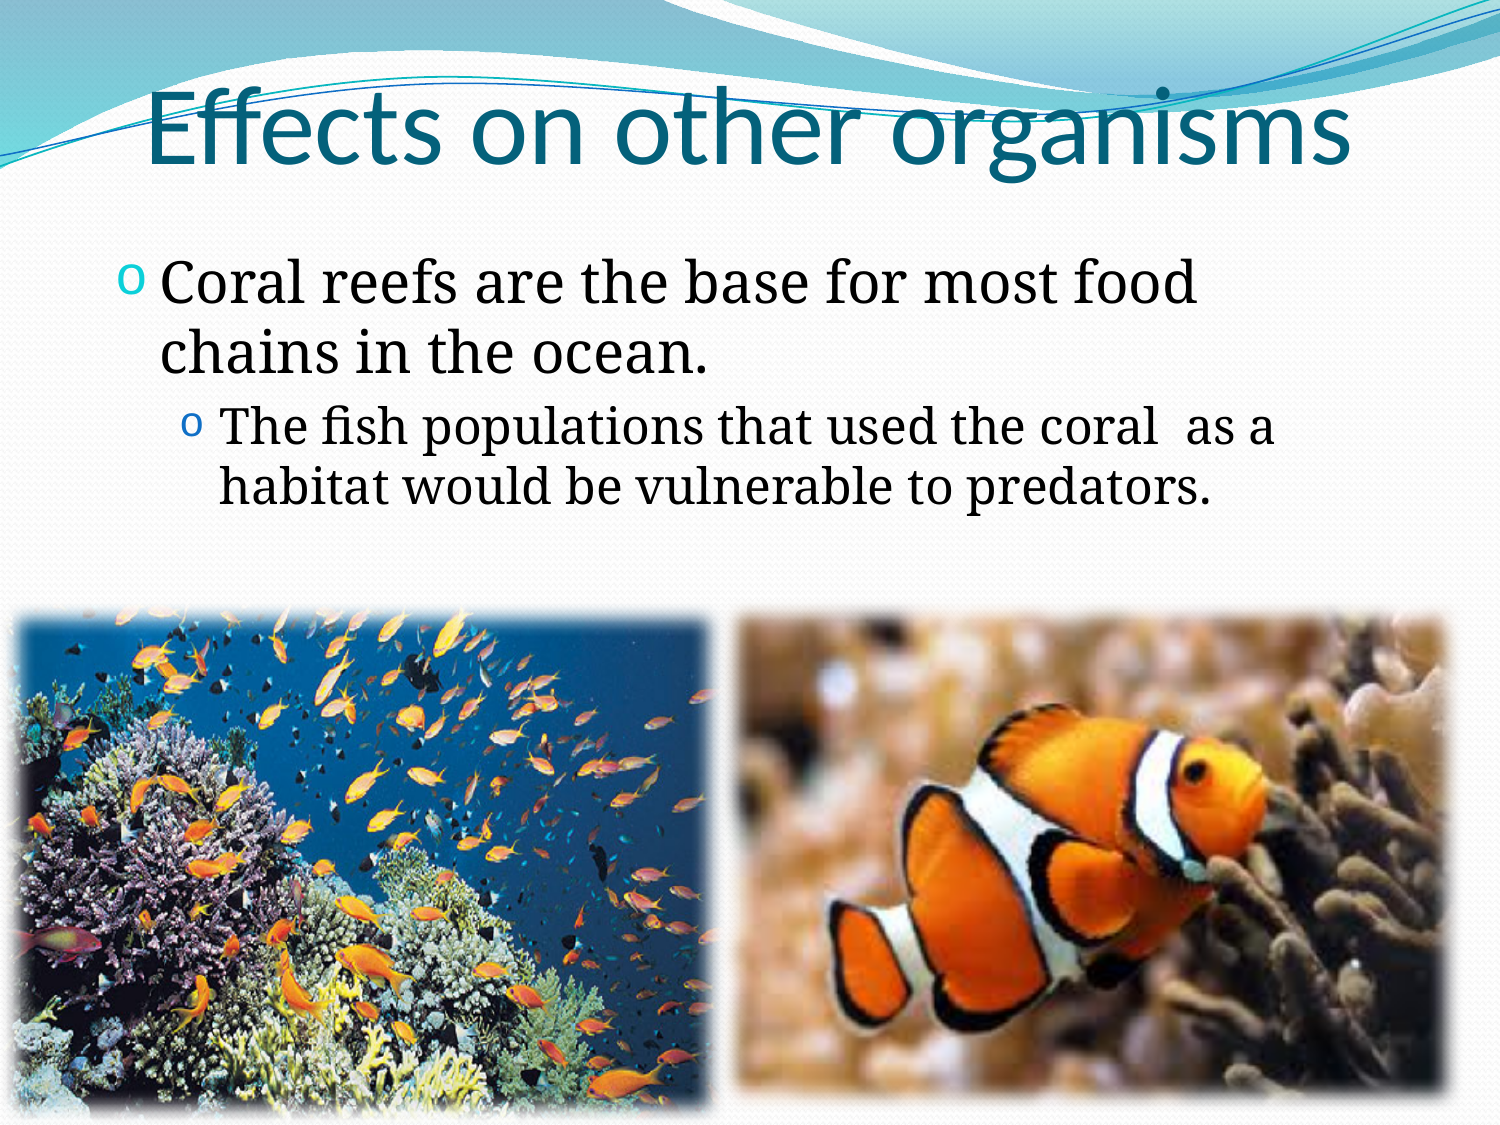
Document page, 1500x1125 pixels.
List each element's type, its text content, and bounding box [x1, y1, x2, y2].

list Coral reefs are the base for most food chains in the ocean. The fish populations that used the coral as a habitat would be vulnerable to predators. [99, 237, 1375, 575]
title Effects on other organisms [0, 0, 1500, 188]
picture [0, 599, 1463, 1125]
